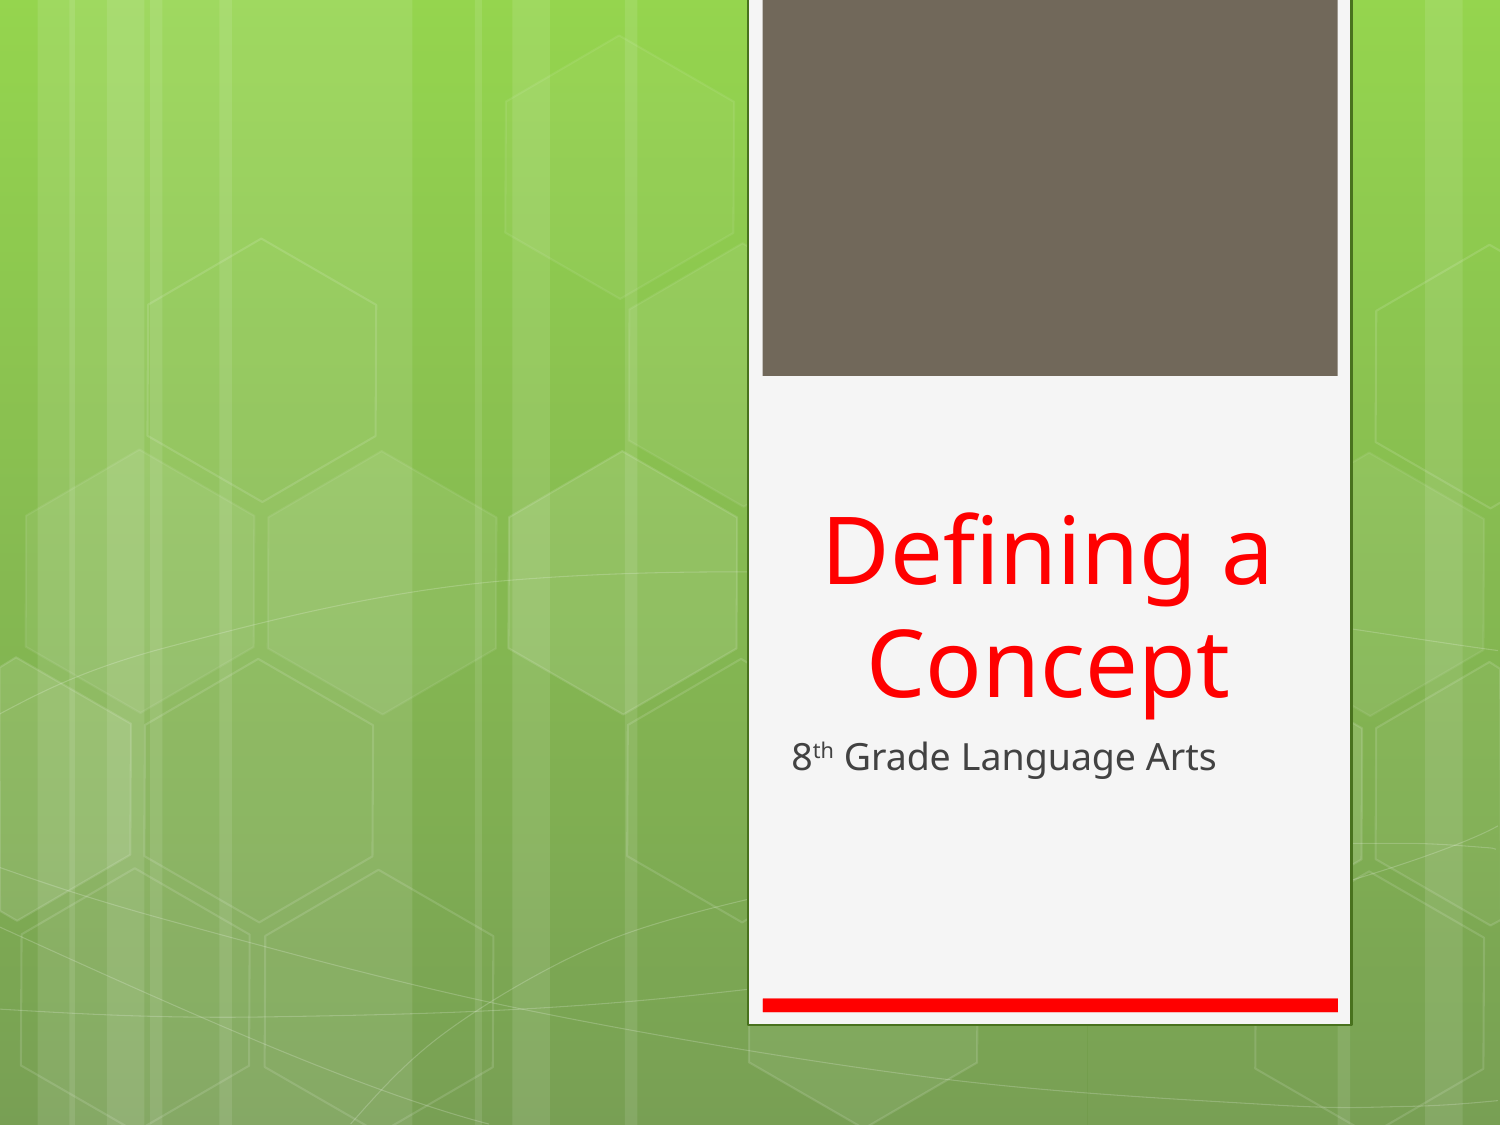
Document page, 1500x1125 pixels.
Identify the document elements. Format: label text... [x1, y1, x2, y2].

subtitle 8th Grade Language Arts [776, 725, 1320, 933]
title Defining a Concept [776, 444, 1320, 724]
